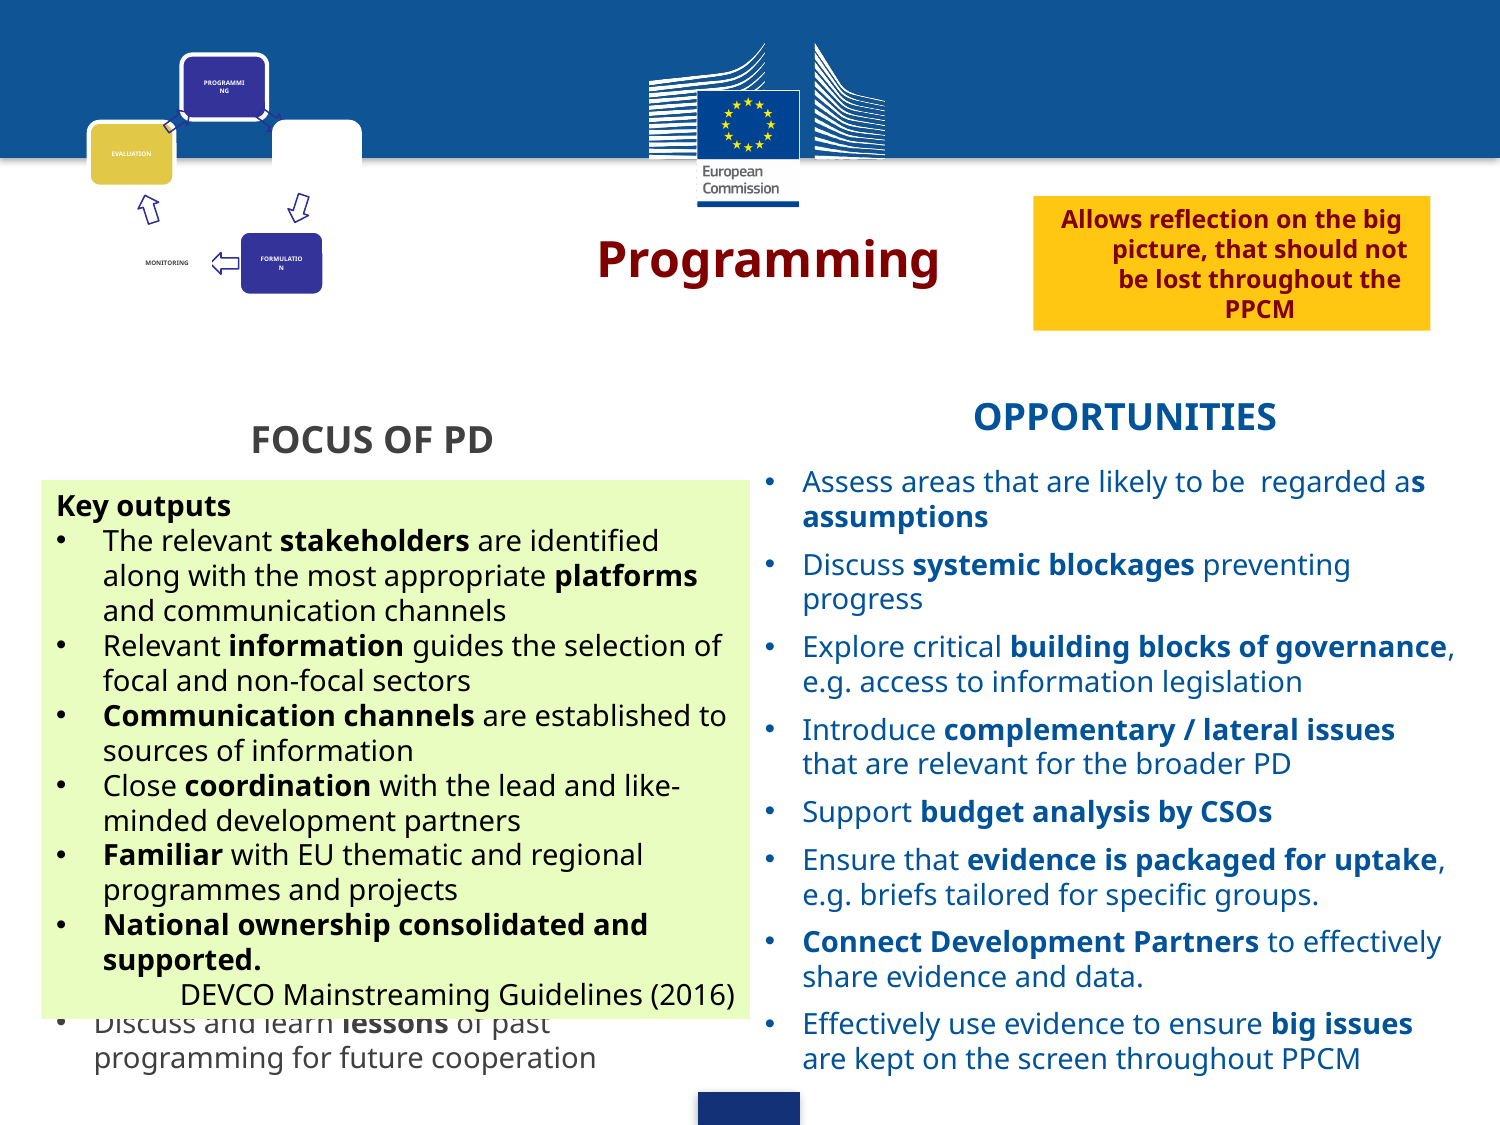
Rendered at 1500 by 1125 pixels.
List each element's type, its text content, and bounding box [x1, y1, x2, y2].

text_box Programming [430, 219, 1033, 295]
text_box Allows reflection on the big picture, that should not be lost throughout the PPCM [1033, 196, 1431, 331]
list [52, 54, 396, 315]
text_box OPPORTUNITIES [749, 385, 1500, 445]
text_box Key outputs The relevant stakeholders are identified along with the most appropriate platforms and communication channels Relevant information guides the selection of focal and non-focal sectors Communication channels are established to sources of information Close coordination with the lead and like-minded development partners Familiar with EU thematic and regional programmes and projects National ownership consolidated and supported. DEVCO Mainstreaming Guidelines (2016) [41, 479, 750, 1019]
text_box Assess mutual expectations and understanding of the needs and opportunities Agree on the evidence and the gaps that need to be addressed through analysis and/or validate findings on the country situation Interpret jointly findings from analysis! Decide on areas of concentration in the Multiannual Indicative Programme: identify focal sectors and key priorities Avoid duplications /determine absorption capacity Discuss and learn lessons of past programming for future cooperation [41, 1019, 742, 1125]
picture [649, 42, 885, 208]
text_box FOCUS OF PD [41, 408, 704, 469]
text_box Assess areas that are likely to be regarded as assumptions Discuss systemic blockages preventing progress Explore critical building blocks of governance, e.g. access to information legislation Introduce complementary / lateral issues that are relevant for the broader PD Support budget analysis by CSOs Ensure that evidence is packaged for uptake, e.g. briefs tailored for specific groups. Connect Development Partners to effectively share evidence and data. Effectively use evidence to ensure big issues are kept on the screen throughout PPCM [750, 456, 1471, 1083]
